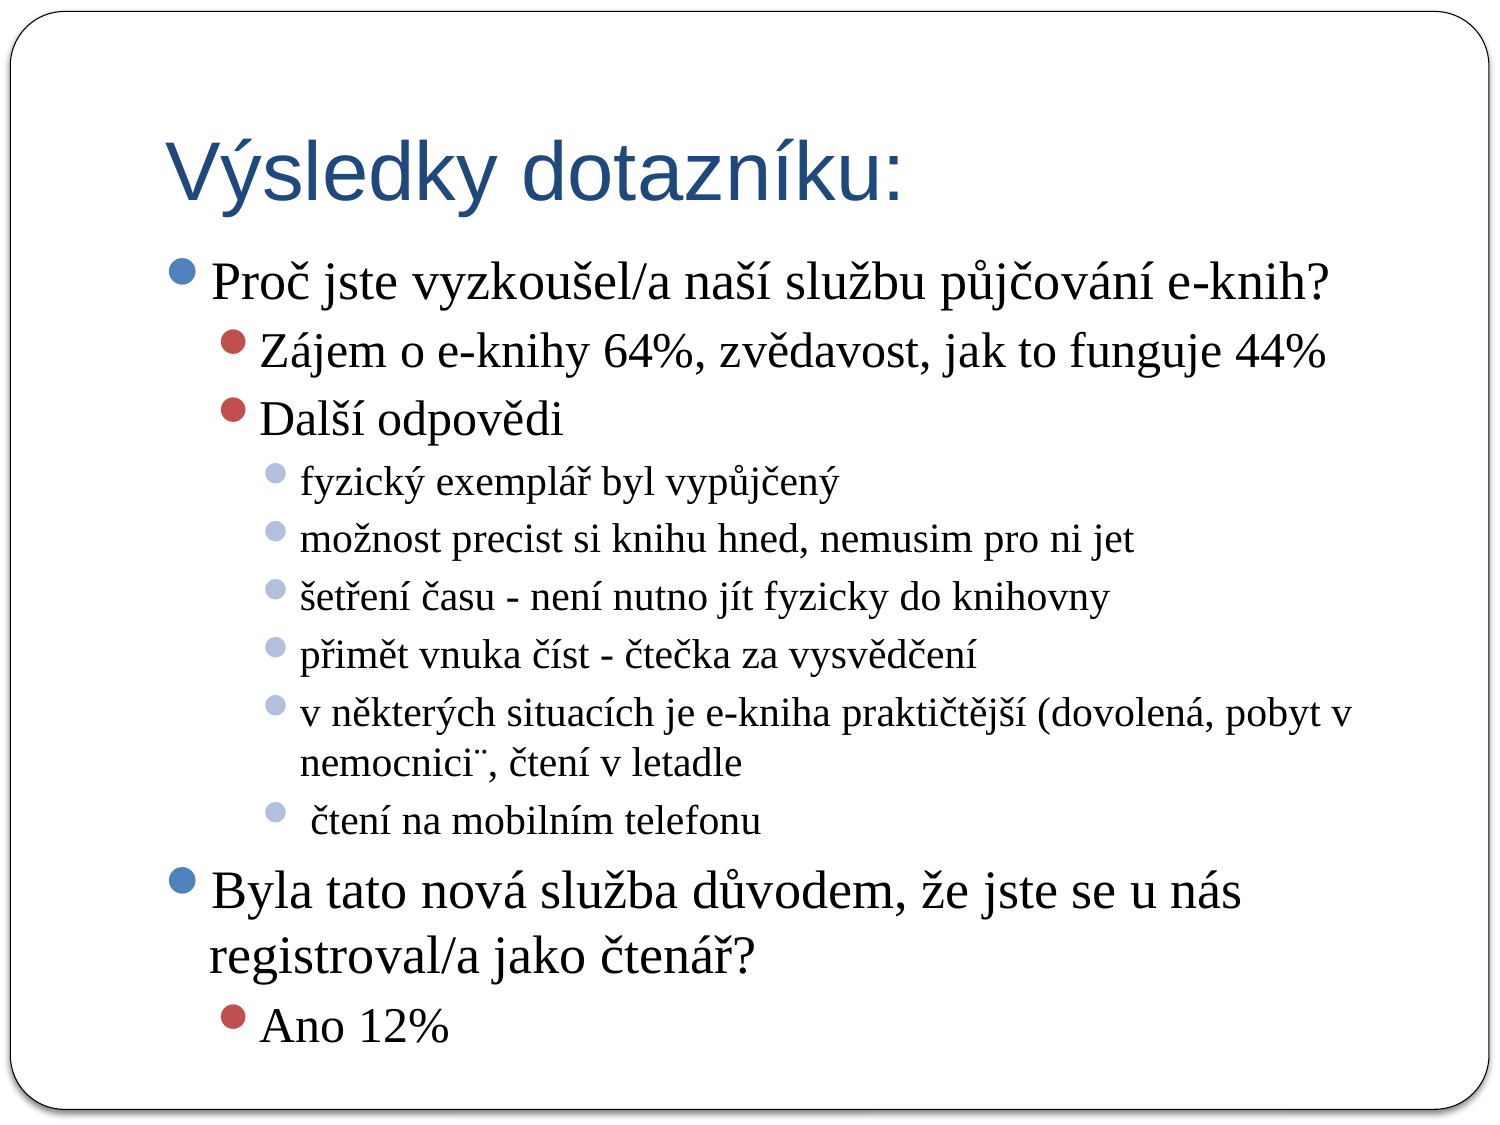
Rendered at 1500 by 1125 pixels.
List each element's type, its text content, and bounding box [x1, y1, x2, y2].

title Výsledky dotazníku: [149, 44, 1426, 233]
list Proč jste vyzkoušel/a naší službu půjčování e-knih? Zájem o e-knihy 64%, zvědavost, jak to funguje 44% Další odpovědi fyzický exemplář byl vypůjčený možnost precist si knihu hned, nemusim pro ni jet šetření času - není nutno jít fyzicky do knihovny přimět vnuka číst - čtečka za vysvědčení v některých situacích je e-kniha praktičtější (dovolená, pobyt v nemocnici¨, čtení v letadle čtení na mobilním telefonu Byla tato nová služba důvodem, že jste se u nás registroval/a jako čtenář? Ano 12% [149, 237, 1442, 1055]
